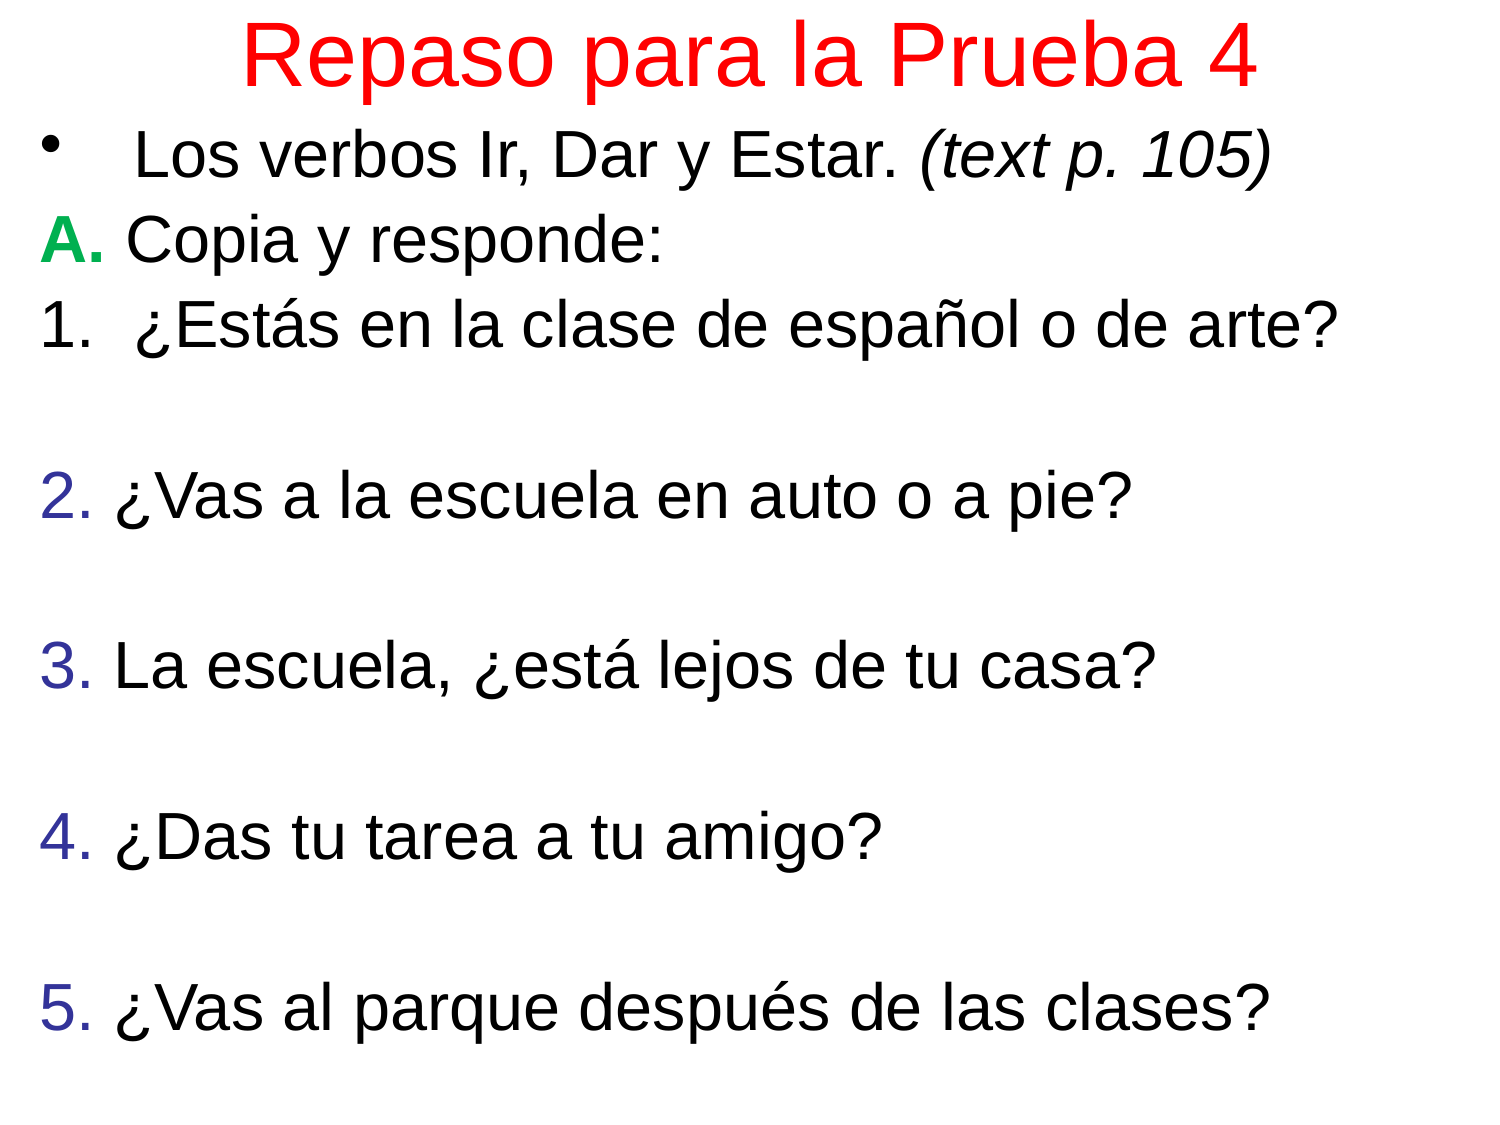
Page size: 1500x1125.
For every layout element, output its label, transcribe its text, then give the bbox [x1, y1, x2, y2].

text_box Repaso para la Prueba 4 [94, 0, 1407, 112]
text_box Los verbos Ir, Dar y Estar. (text p. 105) A. Copia y responde: ¿Estás en la clase de español o de arte? 2. ¿Vas a la escuela en auto o a pie? 3. La escuela, ¿está lejos de tu casa? 4. ¿Das tu tarea a tu amigo? 5. ¿Vas al parque después de las clases? [24, 112, 1432, 1063]
